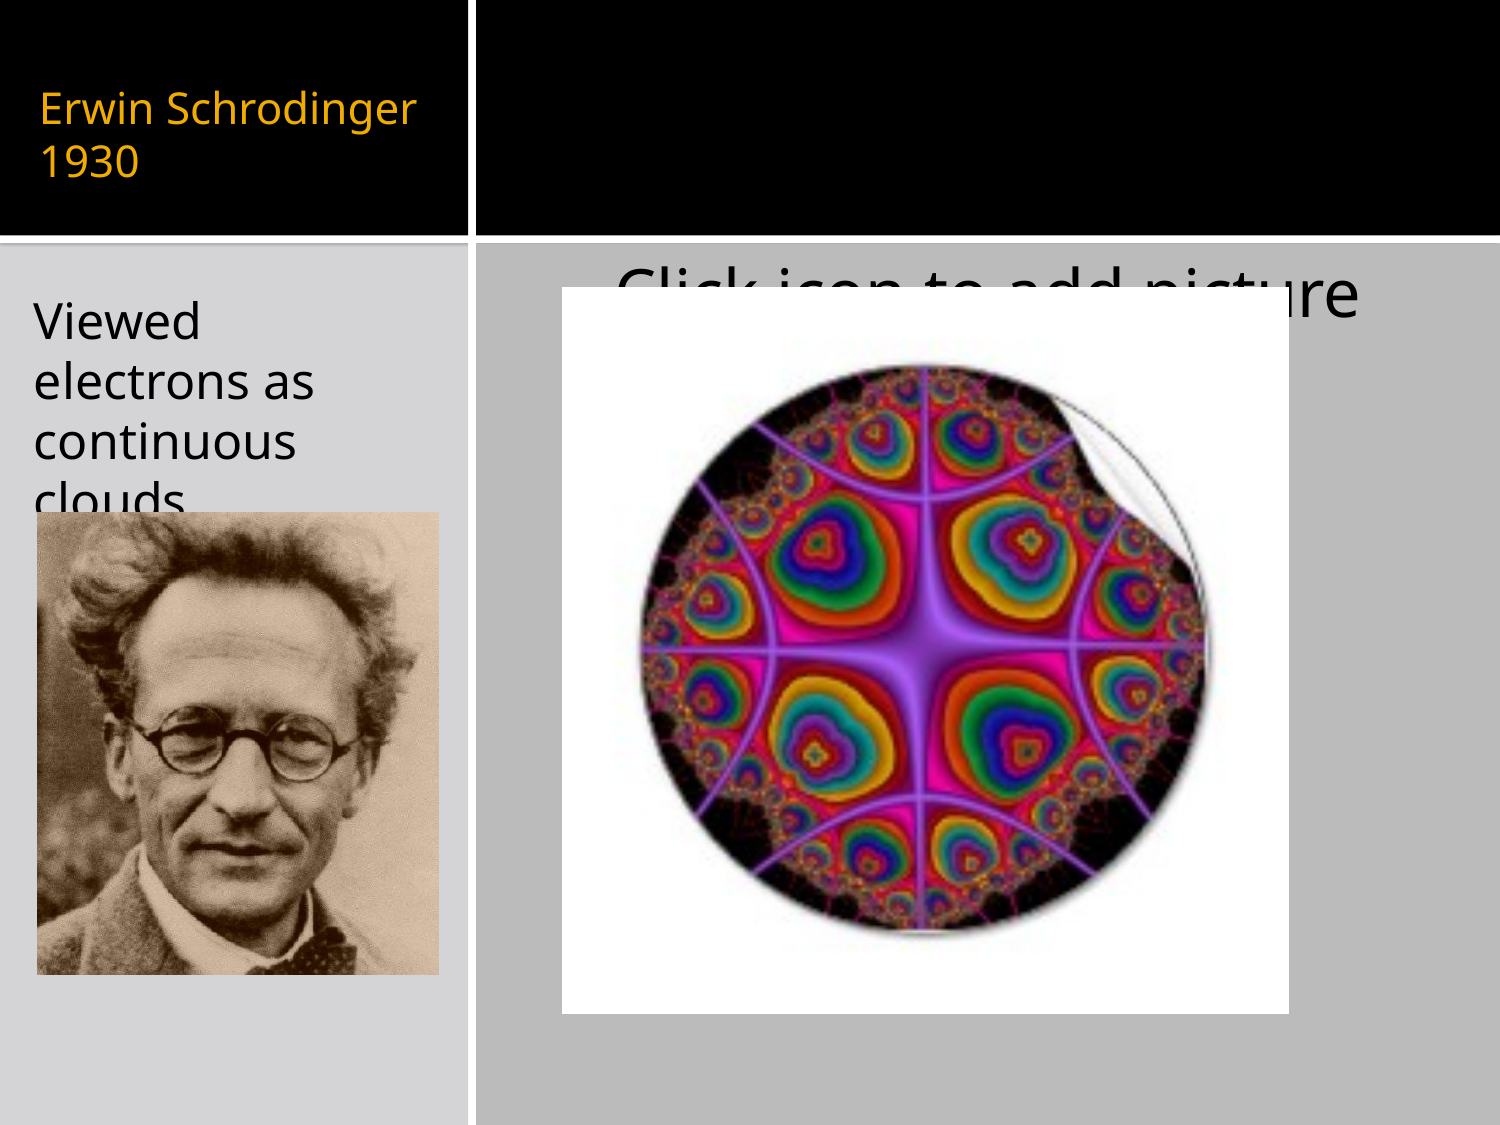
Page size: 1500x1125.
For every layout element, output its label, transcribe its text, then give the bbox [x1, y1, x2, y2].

picture [476, 243, 1500, 1125]
list Viewed electrons as continuous clouds. [24, 275, 430, 1025]
title Erwin Schrodinger 1930 [26, 25, 442, 186]
picture [37, 512, 439, 975]
